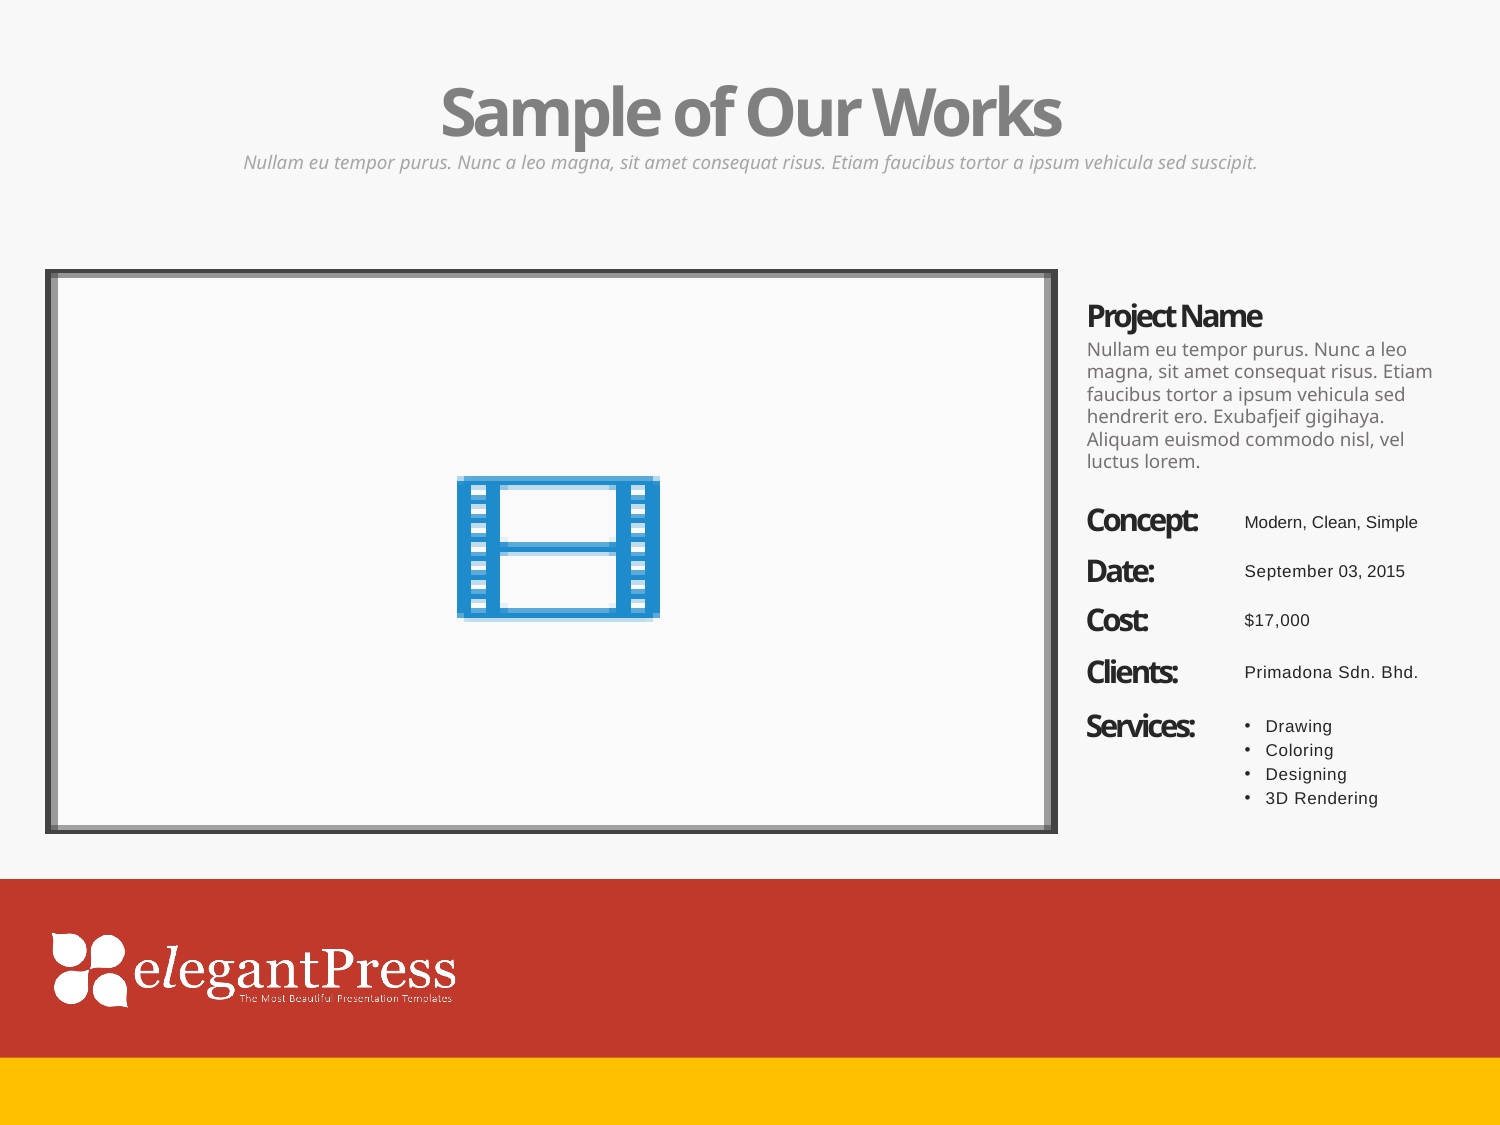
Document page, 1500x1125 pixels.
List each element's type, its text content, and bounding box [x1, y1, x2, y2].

text_box Clients: [1074, 646, 1192, 696]
picture [43, 924, 460, 1018]
text_box September 03, 2015 [1233, 554, 1418, 588]
text_box Cost: [1074, 594, 1162, 644]
text_box Concept: [1074, 494, 1212, 544]
text_box Date: [1074, 545, 1168, 595]
text_box Nullam eu tempor purus. Nunc a leo magna, sit amet consequat risus. Etiam faucibus tortor a ipsum vehicula sed suscipit. [92, 146, 1413, 177]
text_box Drawing Coloring Designing 3D Rendering [1233, 710, 1431, 853]
text_box Project Name [1075, 290, 1276, 340]
text_box $17,000 [1233, 603, 1418, 637]
text_box Sample of Our Works [432, 65, 1073, 146]
text_box Primadona Sdn. Bhd. [1233, 655, 1431, 689]
text_box Services: [1074, 701, 1209, 750]
text_box Nullam eu tempor purus. Nunc a leo magna, sit amet consequat risus. Etiam faucibus tortor a ipsum vehicula sed hendrerit ero. Exubafjeif gigihaya. Aliquam euismod commodo nisl, vel luctus lorem. [1075, 331, 1450, 517]
text_box Modern, Clean, Simple [1233, 505, 1450, 539]
